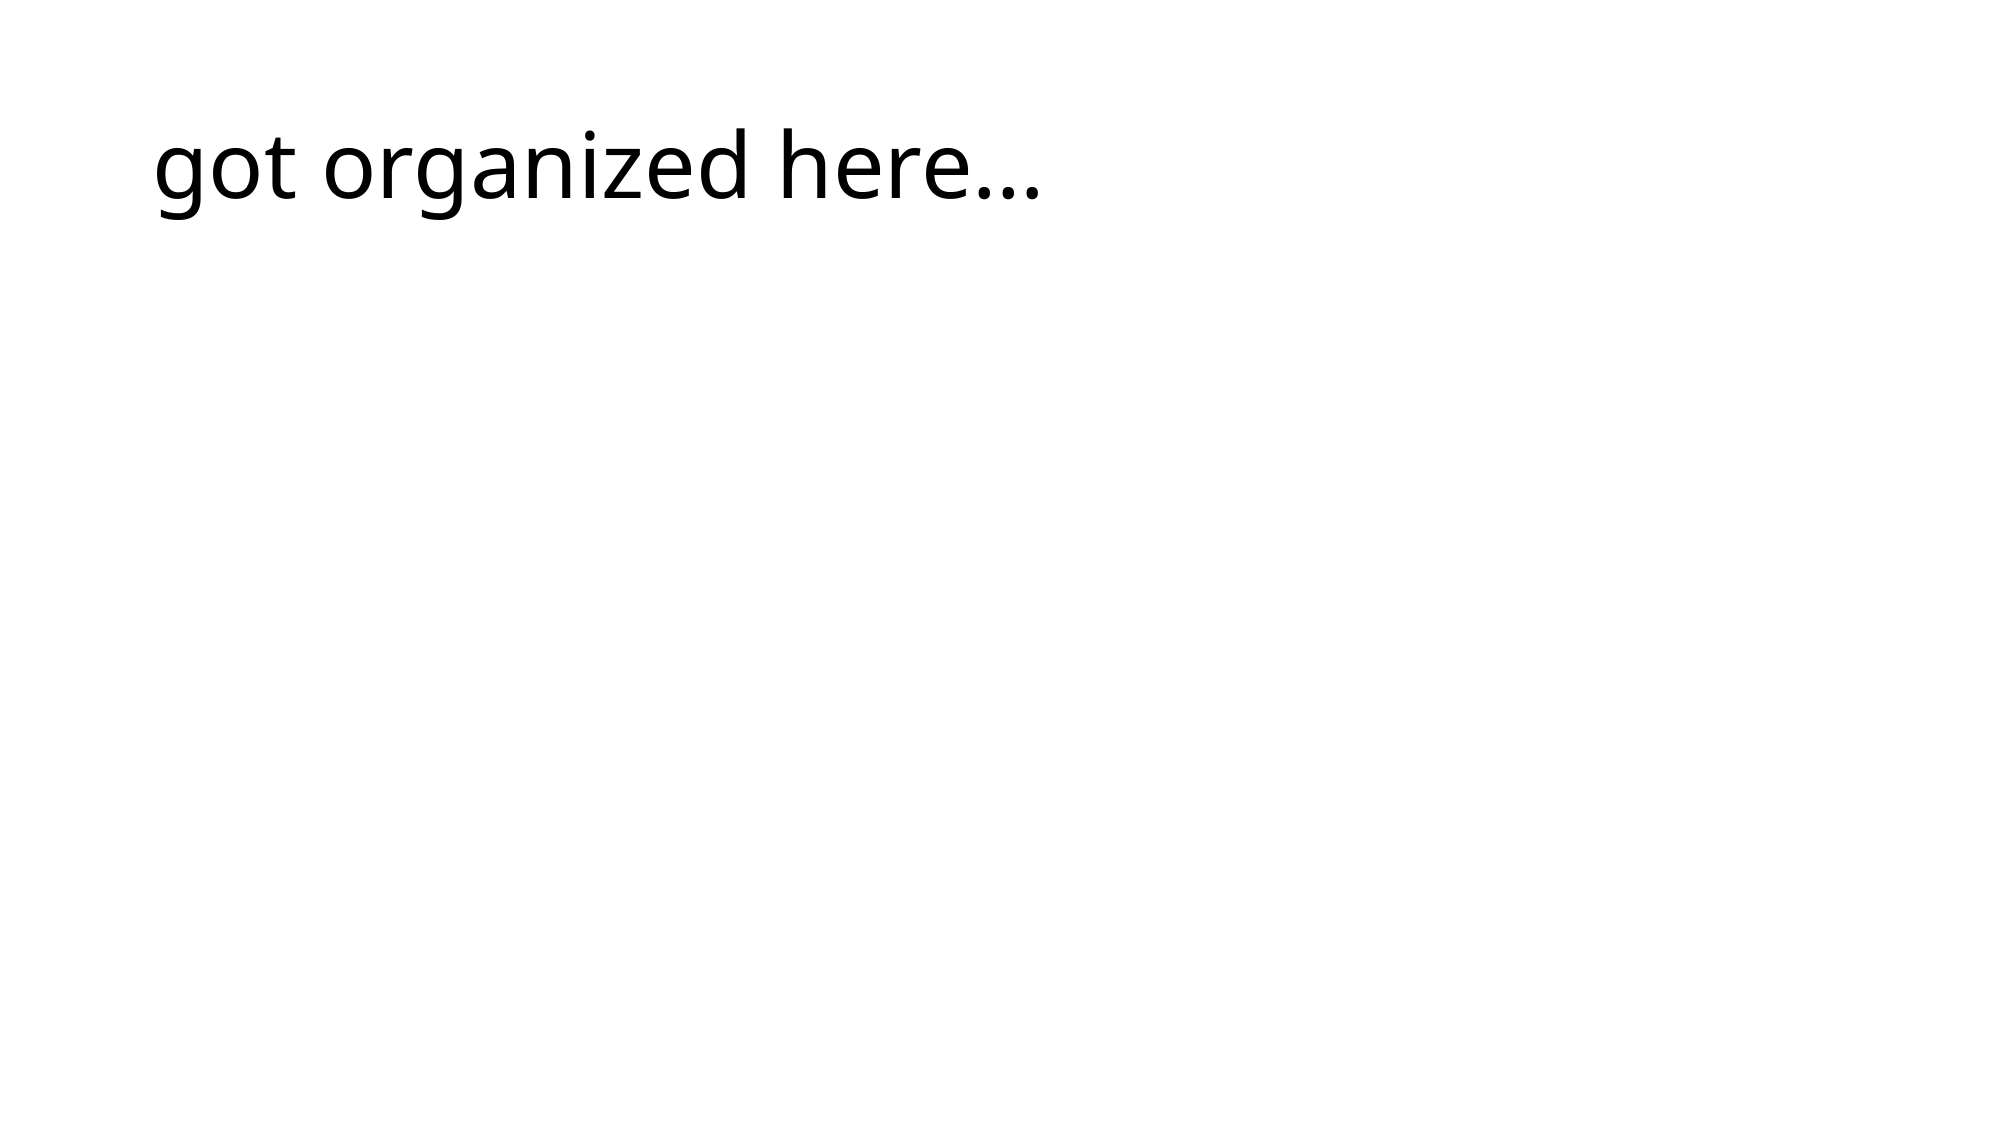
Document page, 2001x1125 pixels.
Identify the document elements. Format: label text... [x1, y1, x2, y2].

title got organized here… [137, 59, 1863, 278]
